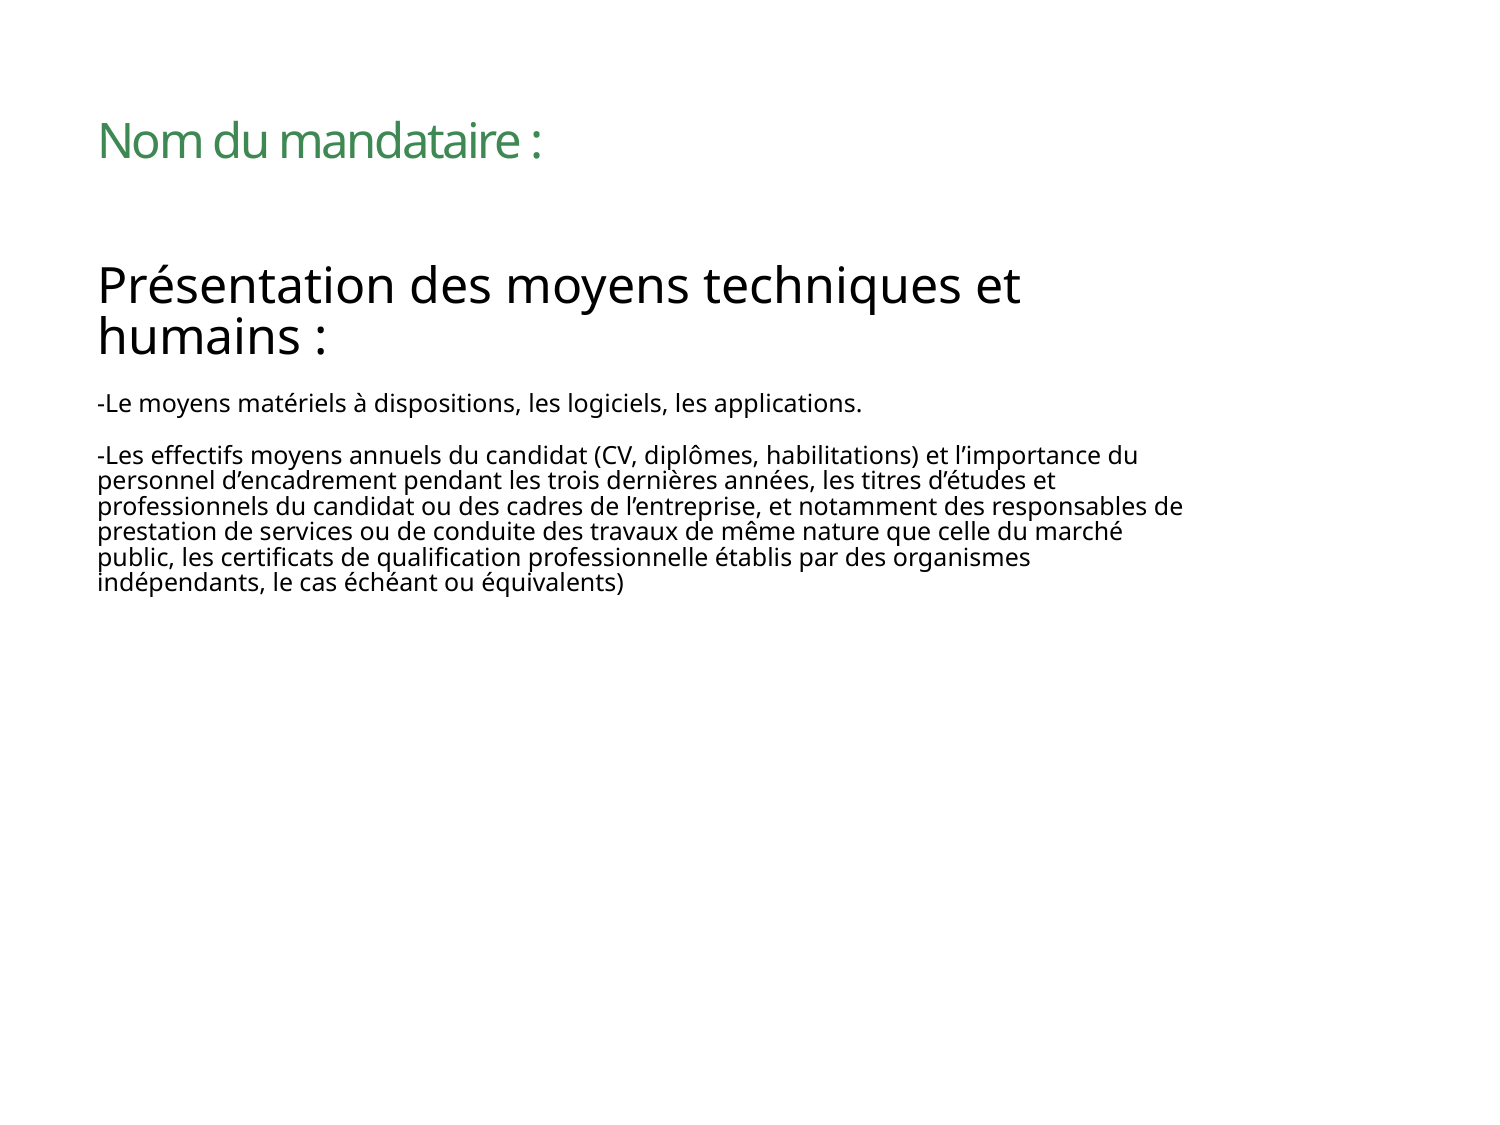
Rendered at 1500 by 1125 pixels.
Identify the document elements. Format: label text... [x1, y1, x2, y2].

list Présentation des moyens techniques et humains : -Le moyens matériels à dispositions, les logiciels, les applications. -Les effectifs moyens annuels du candidat (CV, diplômes, habilitations) et l’importance du personnel d’encadrement pendant les trois dernières années, les titres d’études et professionnels du candidat ou des cadres de l’entreprise, et notamment des responsables de prestation de services ou de conduite des travaux de même nature que celle du marché public, les certificats de qualification professionnelle établis par des organismes indépendants, le cas échéant ou équivalents) [82, 255, 1218, 957]
title Nom du mandataire : [82, 113, 1267, 220]
